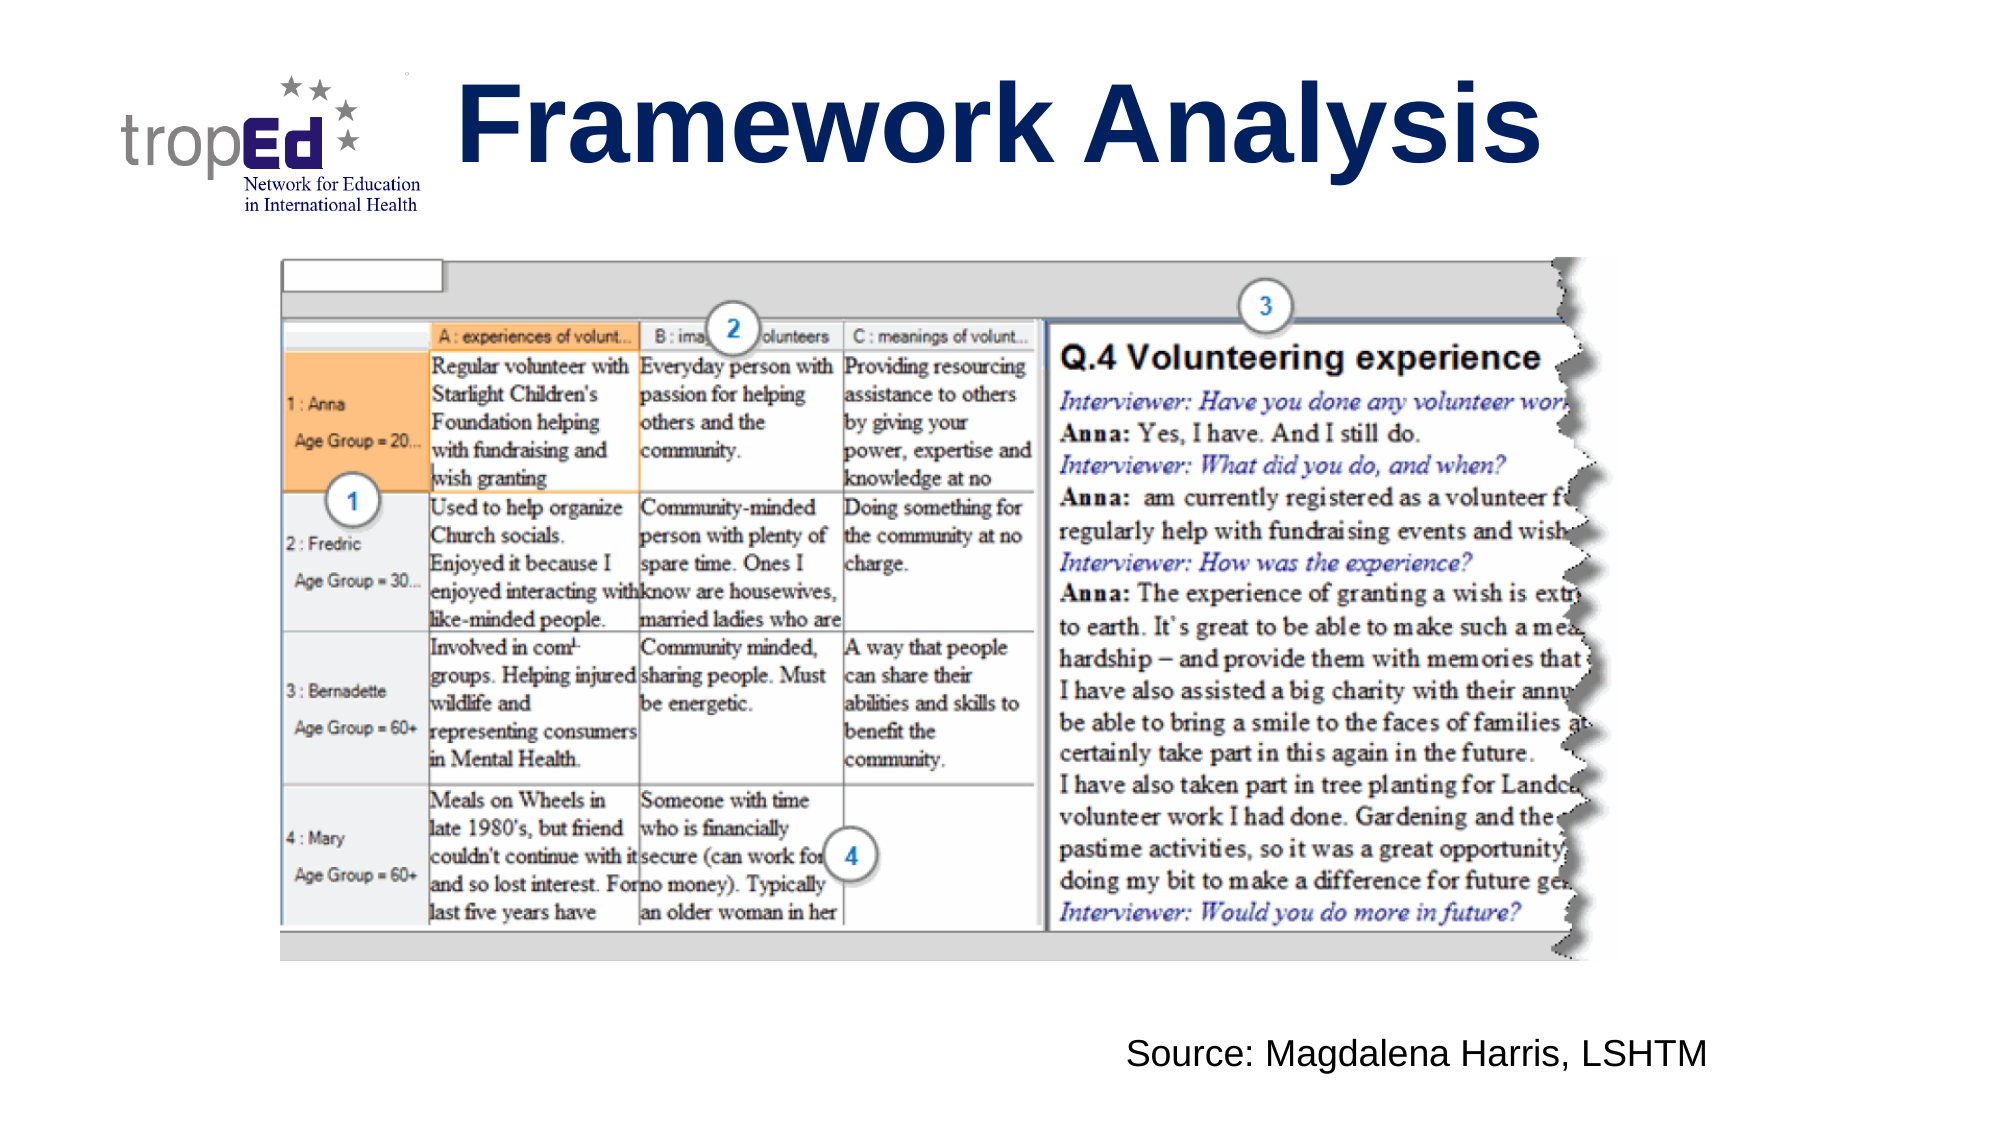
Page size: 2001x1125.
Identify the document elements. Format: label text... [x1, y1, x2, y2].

picture [98, 59, 437, 246]
picture [280, 256, 1623, 961]
text_box Source: Magdalena Harris, LSHTM [1110, 1021, 1937, 1082]
title Framework Analysis [437, 59, 1863, 193]
